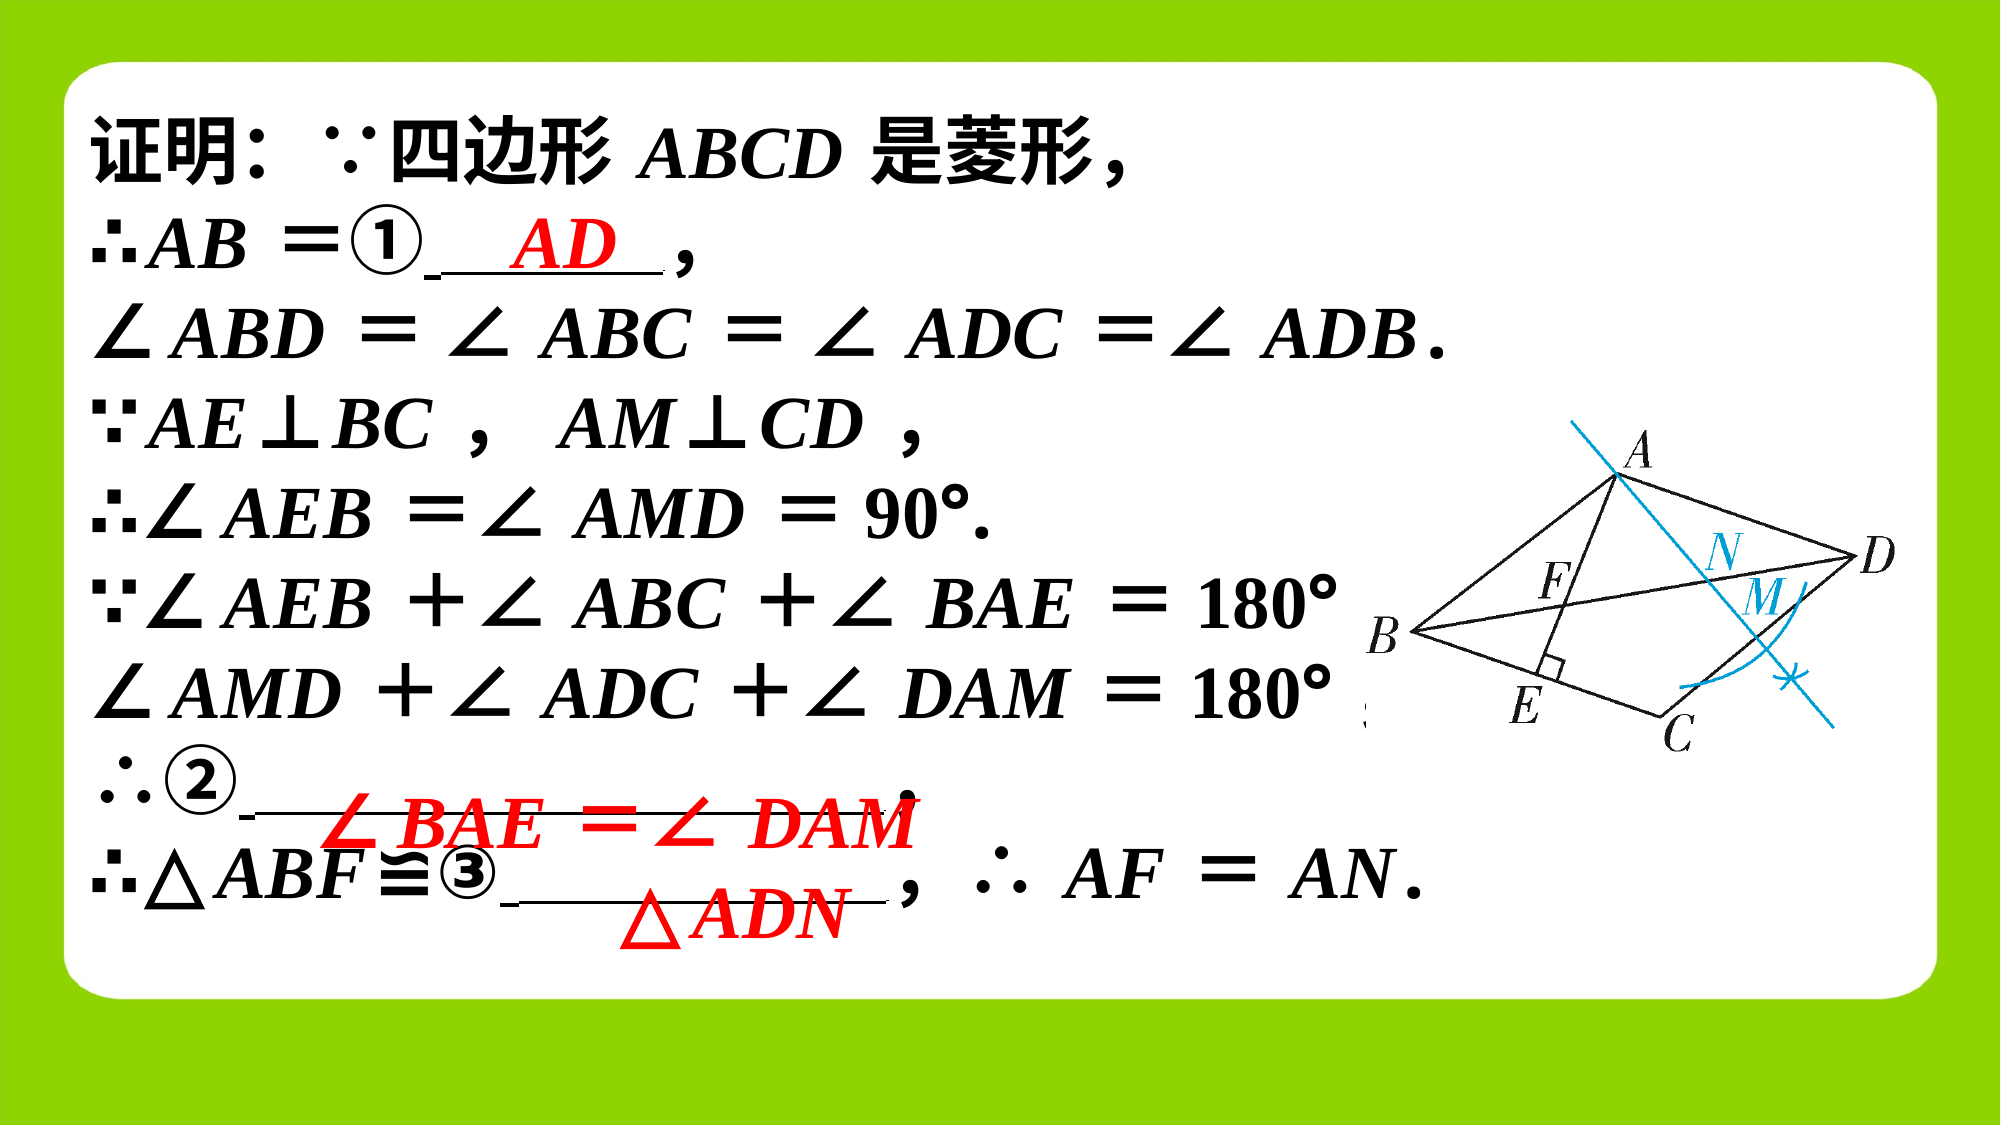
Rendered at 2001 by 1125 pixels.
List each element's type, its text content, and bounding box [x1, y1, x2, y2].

picture [0, 0, 2001, 1125]
text_box ∠BAE＝∠DAM [299, 765, 983, 872]
text_box AD [498, 186, 716, 292]
text_box △ADN [601, 855, 943, 962]
